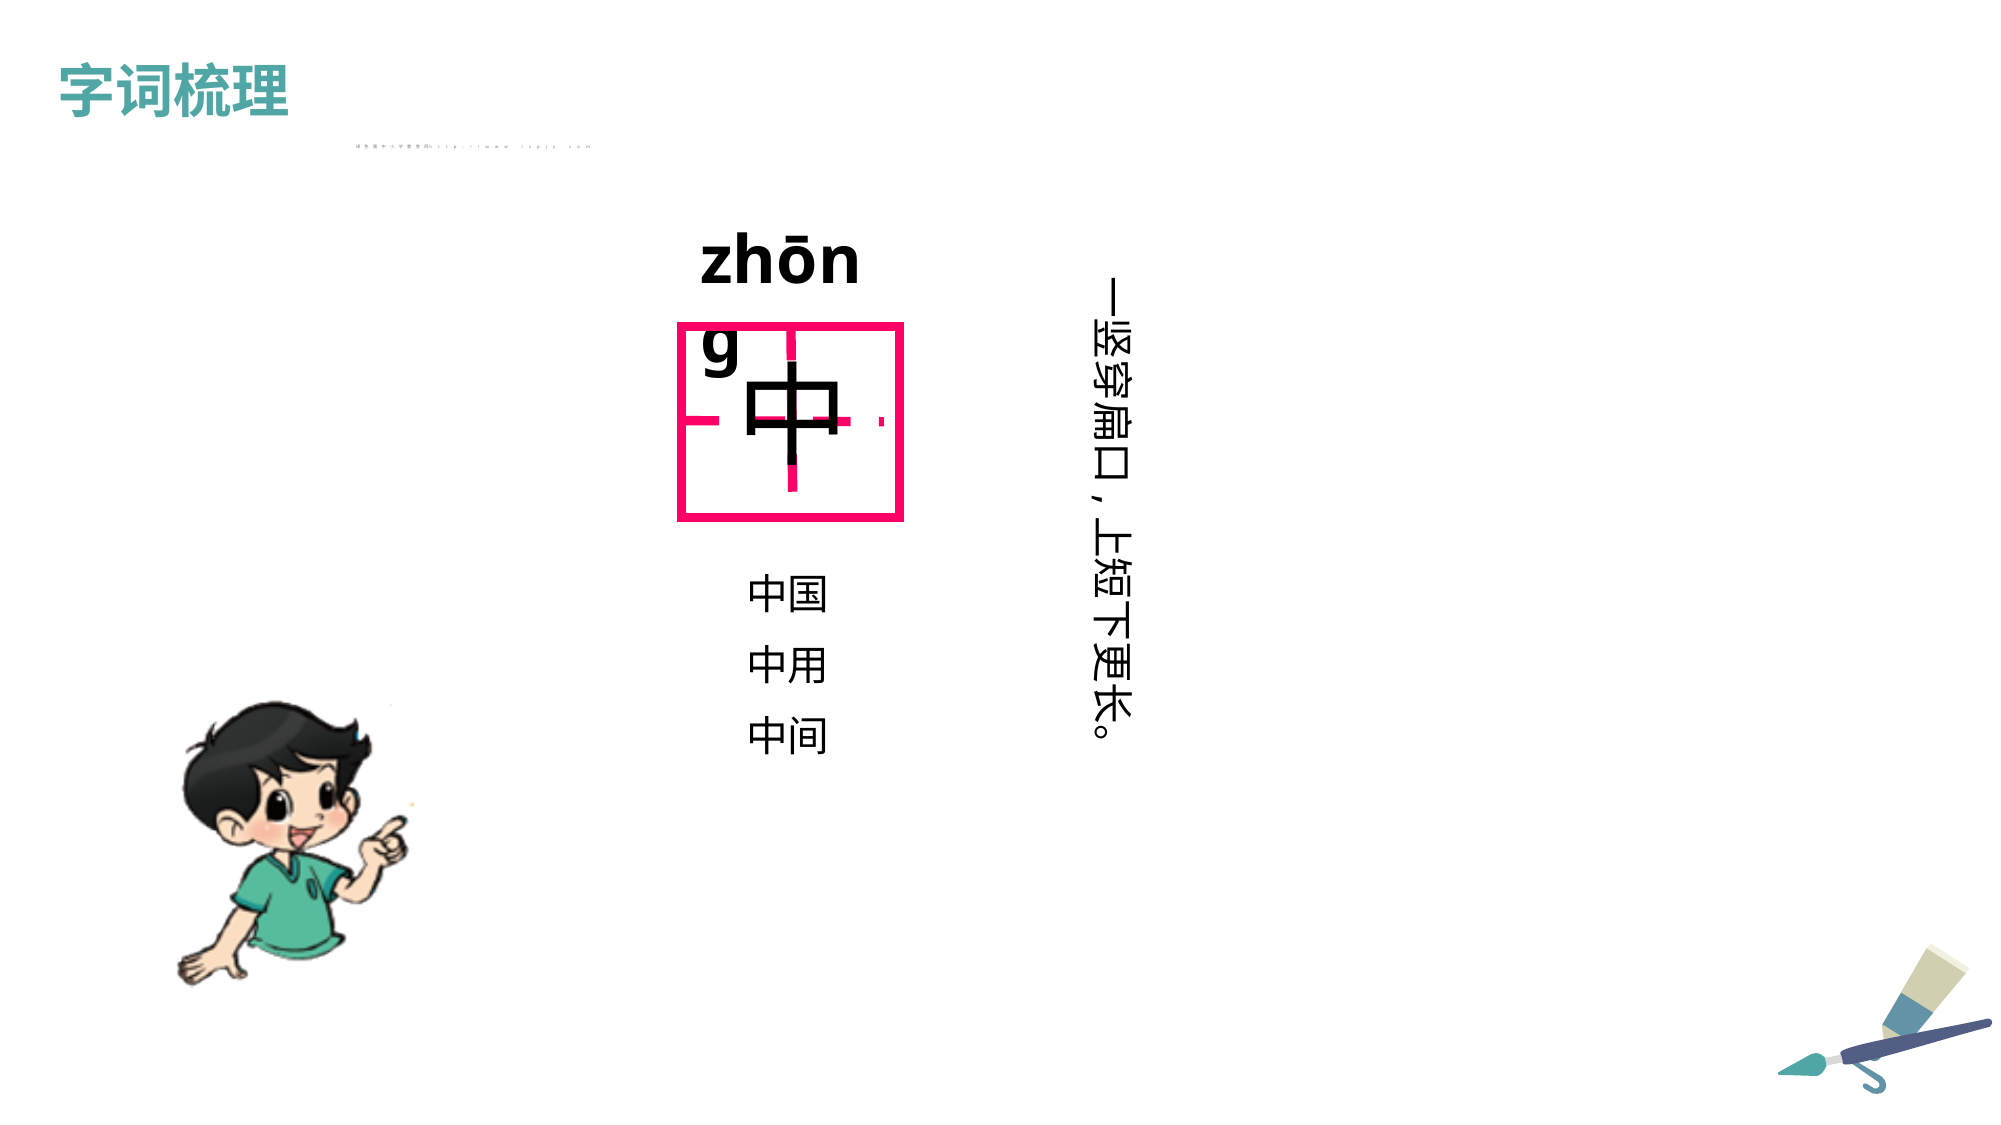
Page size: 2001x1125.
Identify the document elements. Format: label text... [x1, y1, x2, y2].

text_box 字词梳理 [42, 46, 305, 132]
text_box 绿 色 圃 中 小 学 教 育 网h t t p : / / w w w . l s p j y . c o m [341, 137, 605, 157]
text_box [681, 326, 900, 518]
text_box 中国 中用 中间 [731, 560, 952, 767]
text_box 一竖穿扁口,上短下更长。 [1065, 261, 1147, 1026]
picture [143, 668, 414, 988]
text_box 中 [721, 336, 952, 486]
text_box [1811, 945, 1974, 1125]
text_box zhōng [685, 208, 918, 336]
